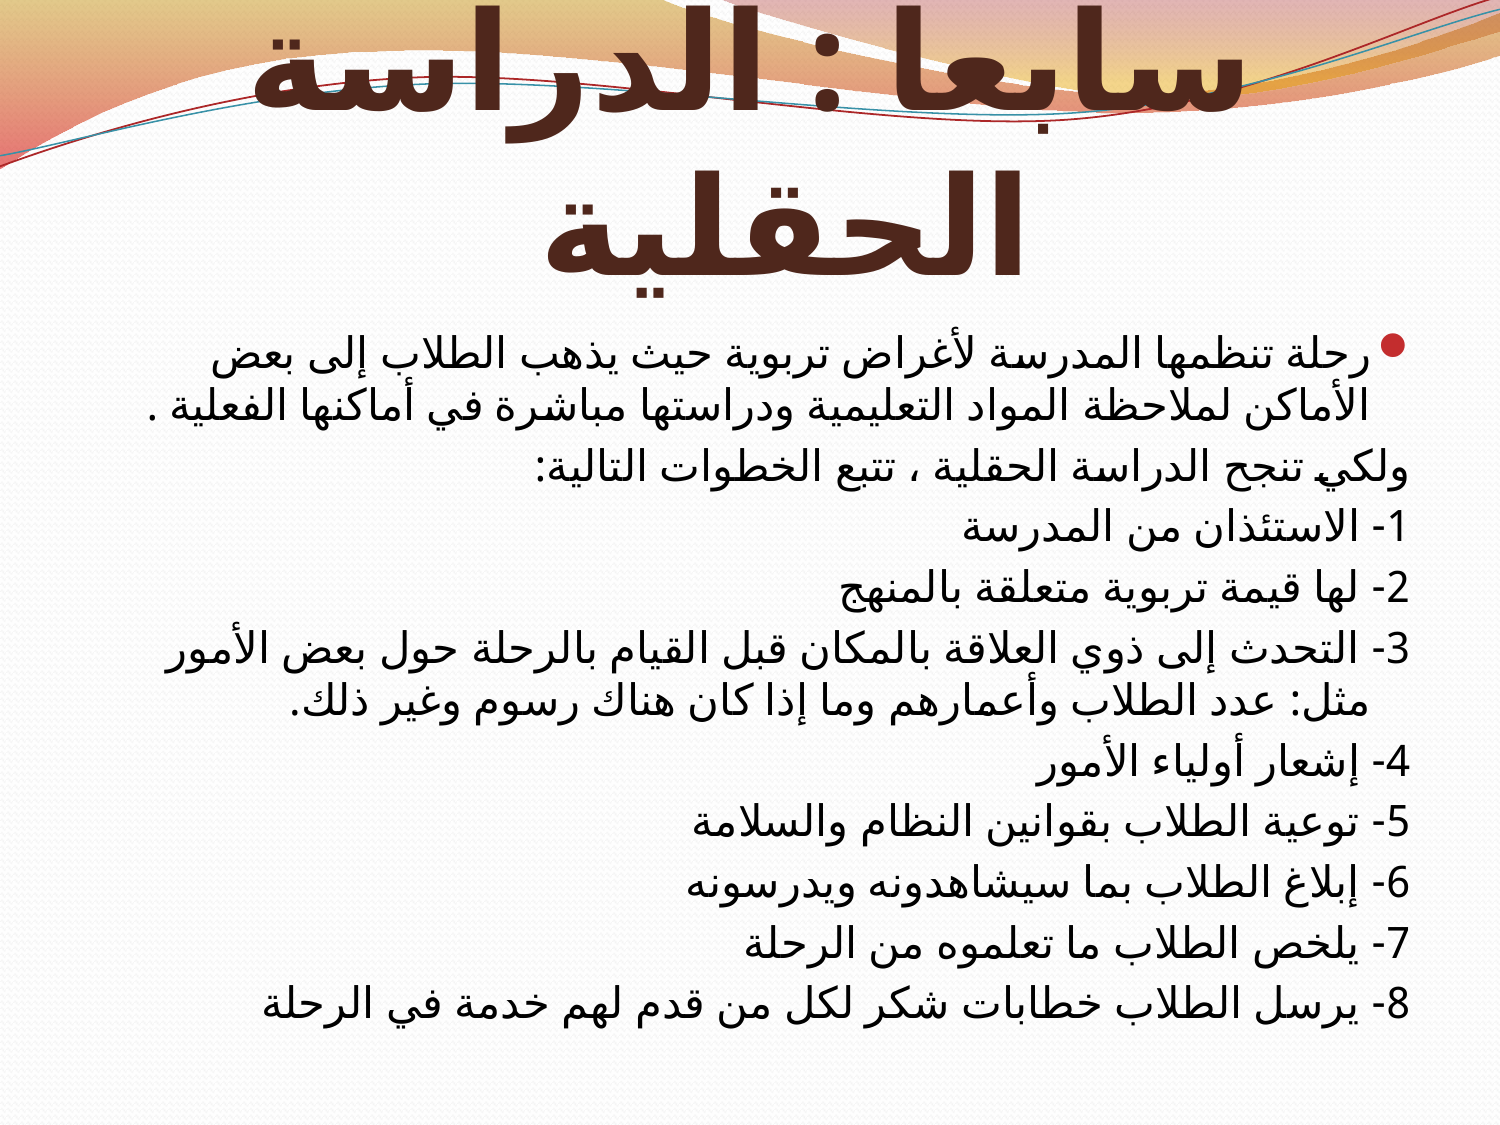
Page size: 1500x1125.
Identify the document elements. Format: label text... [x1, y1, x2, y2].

title سابعاً : الدراسة الحقلية [75, 115, 1425, 303]
list رحلة تنظمها المدرسة لأغراض تربوية حيث يذهب الطلاب إلى بعض الأماكن لملاحظة المواد التعليمية ودراستها مباشرة في أماكنها الفعلية . ولكي تنجح الدراسة الحقلية ، تتبع الخطوات التالية: 1- الاستئذان من المدرسة 2- لها قيمة تربوية متعلقة بالمنهج 3- التحدث إلى ذوي العلاقة بالمكان قبل القيام بالرحلة حول بعض الأمور مثل: عدد الطلاب وأعمارهم وما إذا كان هناك رسوم وغير ذلك. 4- إشعار أولياء الأمور 5- توعية الطلاب بقوانين النظام والسلامة 6- إبلاغ الطلاب بما سيشاهدونه ويدرسونه 7- يلخص الطلاب ما تعلموه من الرحلة 8- يرسل الطلاب خطابات شكر لكل من قدم لهم خدمة في الرحلة [75, 317, 1425, 1038]
